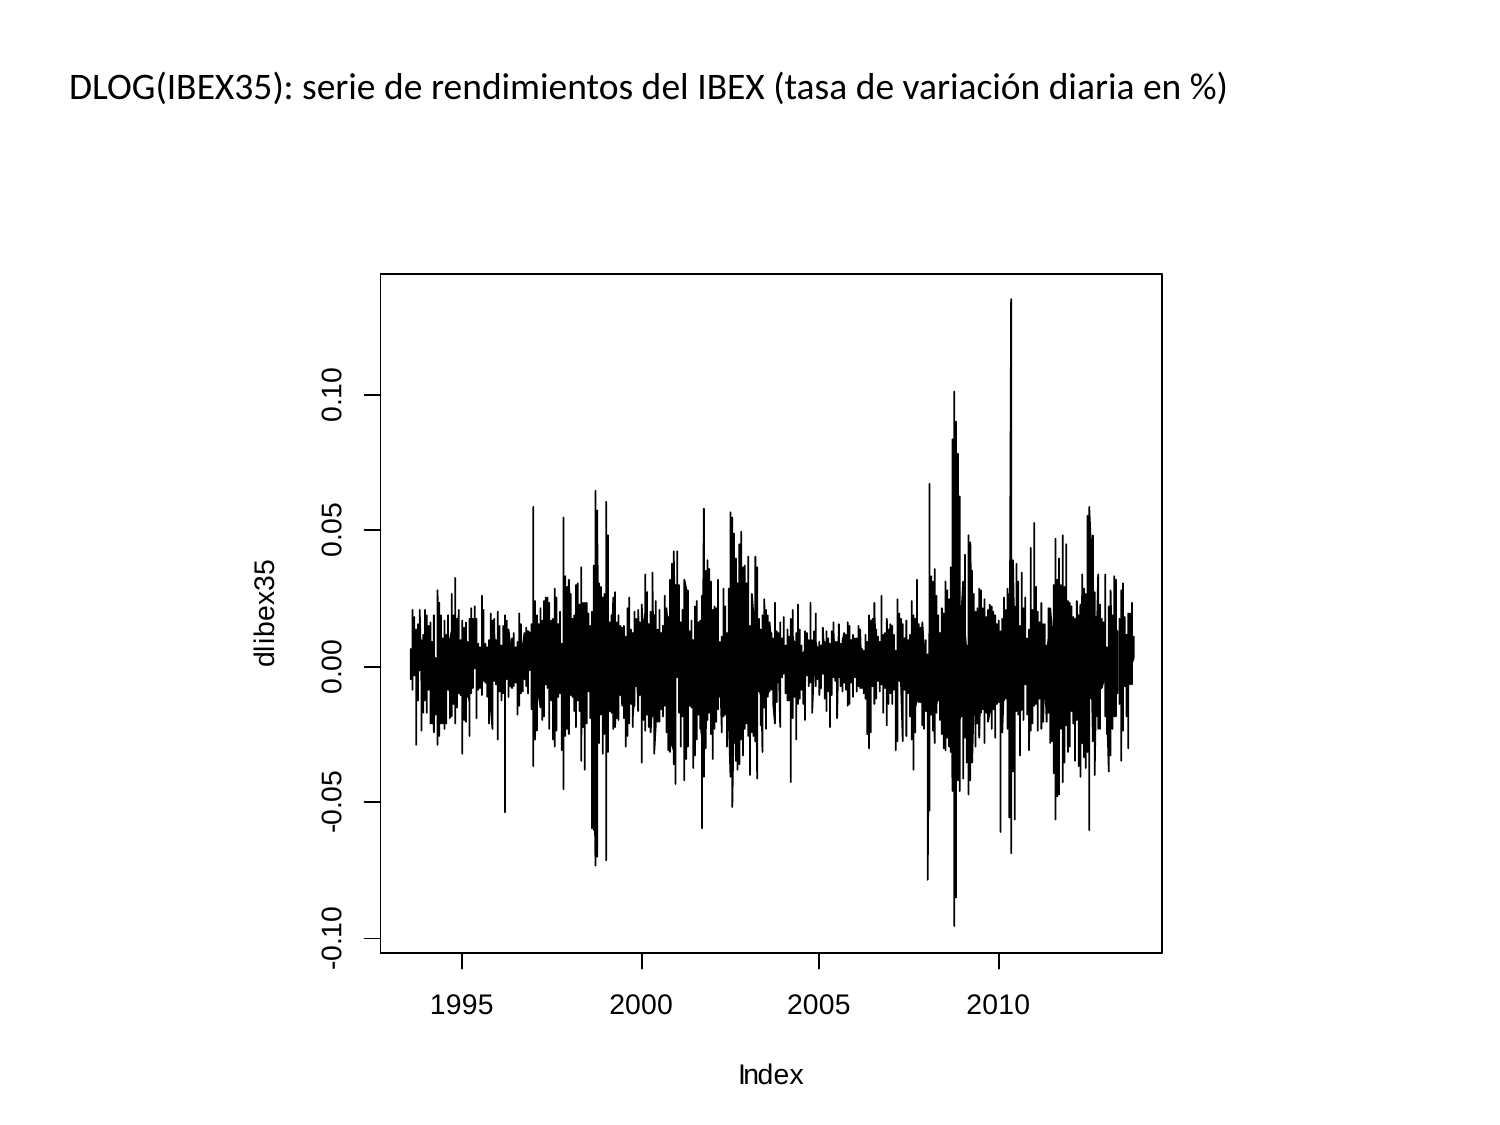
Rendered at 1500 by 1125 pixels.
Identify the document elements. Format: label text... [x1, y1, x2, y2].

picture [241, 135, 1234, 1125]
text_box DLOG(IBEX35): serie de rendimientos del IBEX (tasa de variación diaria en %) [54, 54, 1245, 115]
